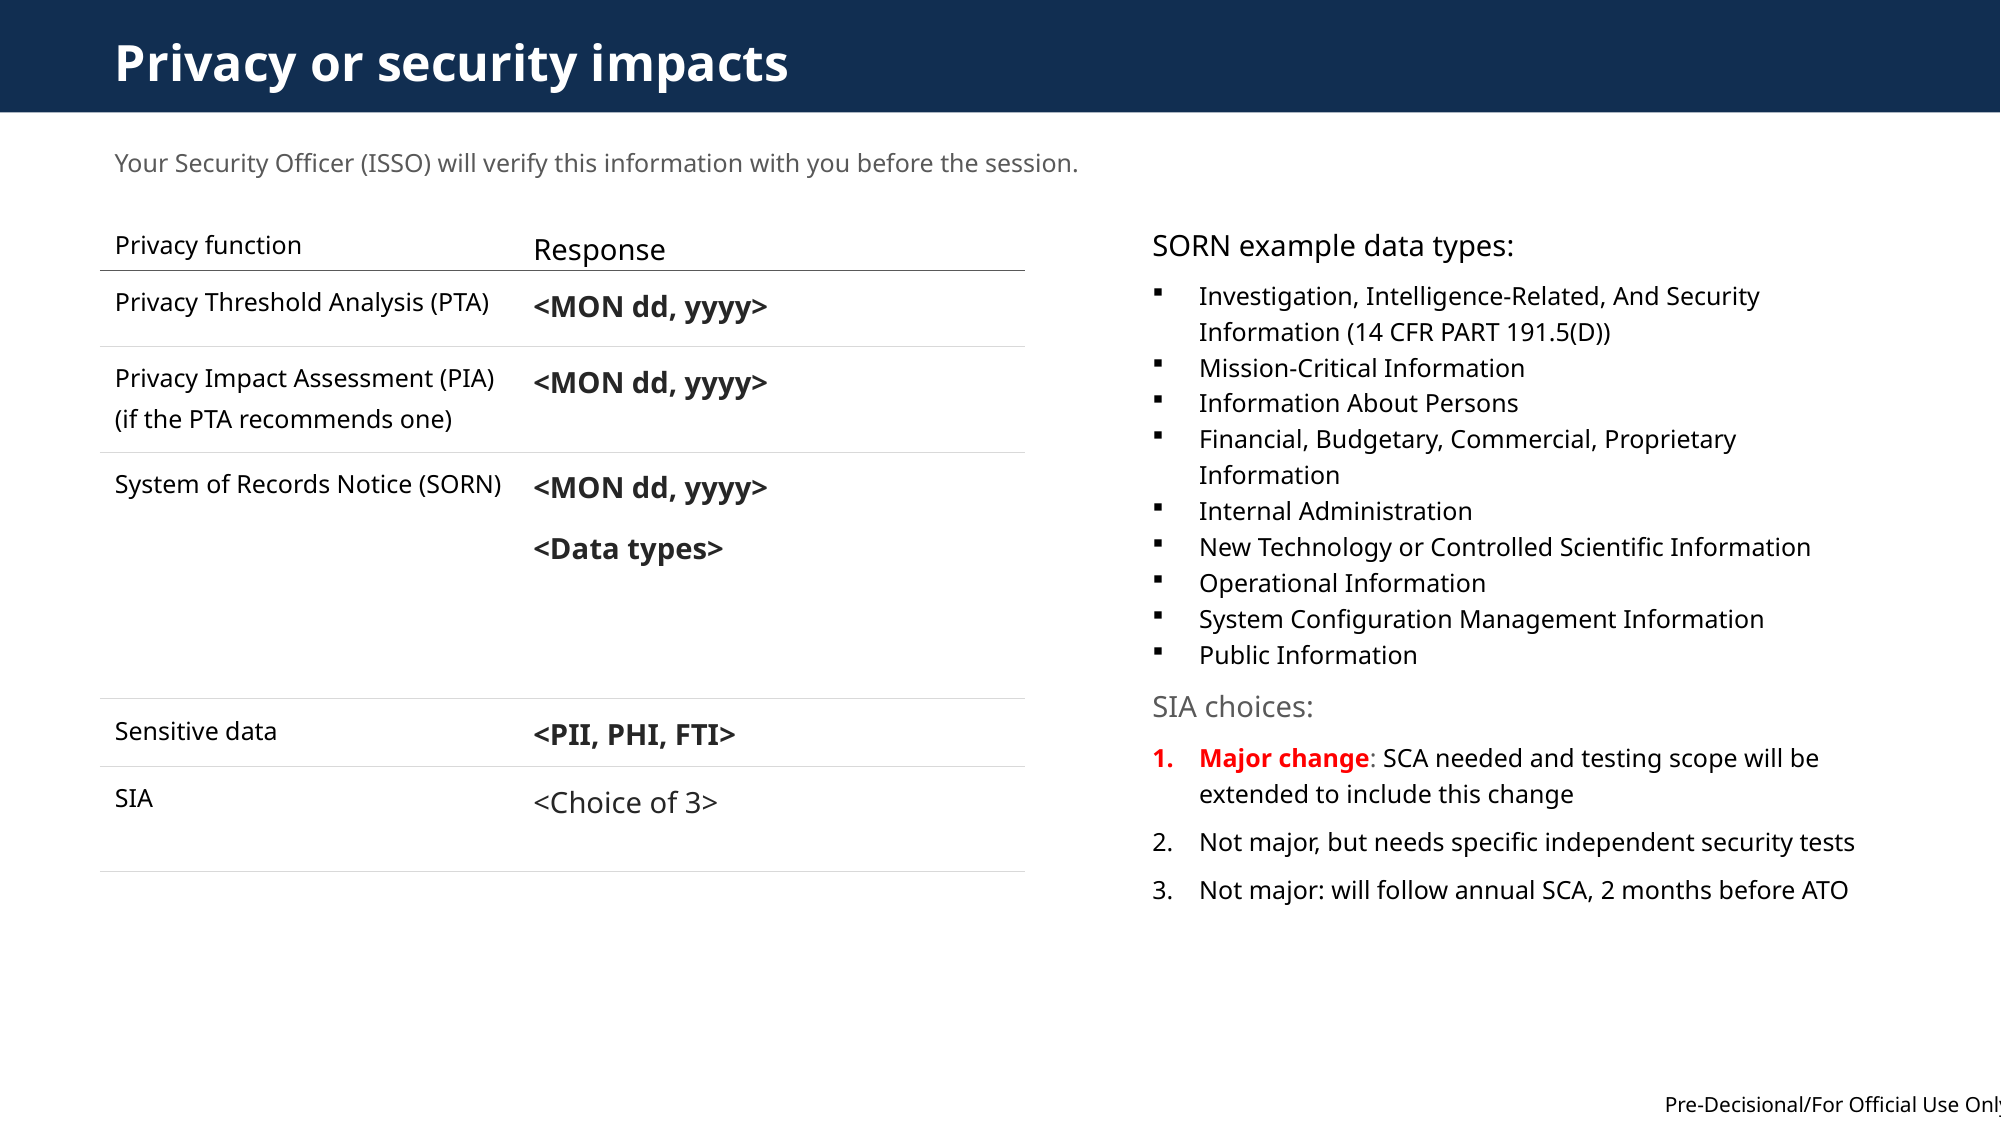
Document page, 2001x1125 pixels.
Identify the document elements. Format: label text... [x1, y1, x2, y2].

table_cell <PII, PHI, FTI> [518, 699, 1025, 766]
title Privacy or security impacts [99, 29, 998, 93]
table_cell Privacy Threshold Analysis (PTA) [100, 271, 518, 346]
table_header Privacy function [100, 214, 518, 270]
table_cell Privacy Impact Assessment (PIA) (if the PTA recommends one) [100, 347, 518, 452]
table_cell <MON dd, yyyy> <Data types> [518, 453, 1025, 698]
text_box SORN example data types: Investigation, Intelligence-Related, And Security Information (14 CFR PART 191.5(D)) Mission-Critical Information Information About Persons Financial, Budgetary, Commercial, Proprietary Information Internal Administration New Technology or Controlled Scientific Information Operational Information System Configuration Management Information Public Information SIA choices: Major change: SCA needed and testing scope will be extended to include this change Not major, but needs specific independent security tests Not major: will follow annual SCA, 2 months before ATO [1137, 212, 1875, 913]
table_cell Sensitive data [100, 699, 518, 766]
table_cell <Choice of 3> [518, 767, 1025, 871]
table_cell <MON dd, yyyy> [518, 347, 1025, 452]
table_cell System of Records Notice (SORN) [100, 453, 518, 698]
table_cell <MON dd, yyyy> [518, 271, 1025, 346]
text_box Your Security Officer (ISSO) will verify this information with you before the session. [99, 139, 1164, 185]
table_header Response [518, 214, 1025, 270]
table_cell SIA [100, 767, 518, 871]
